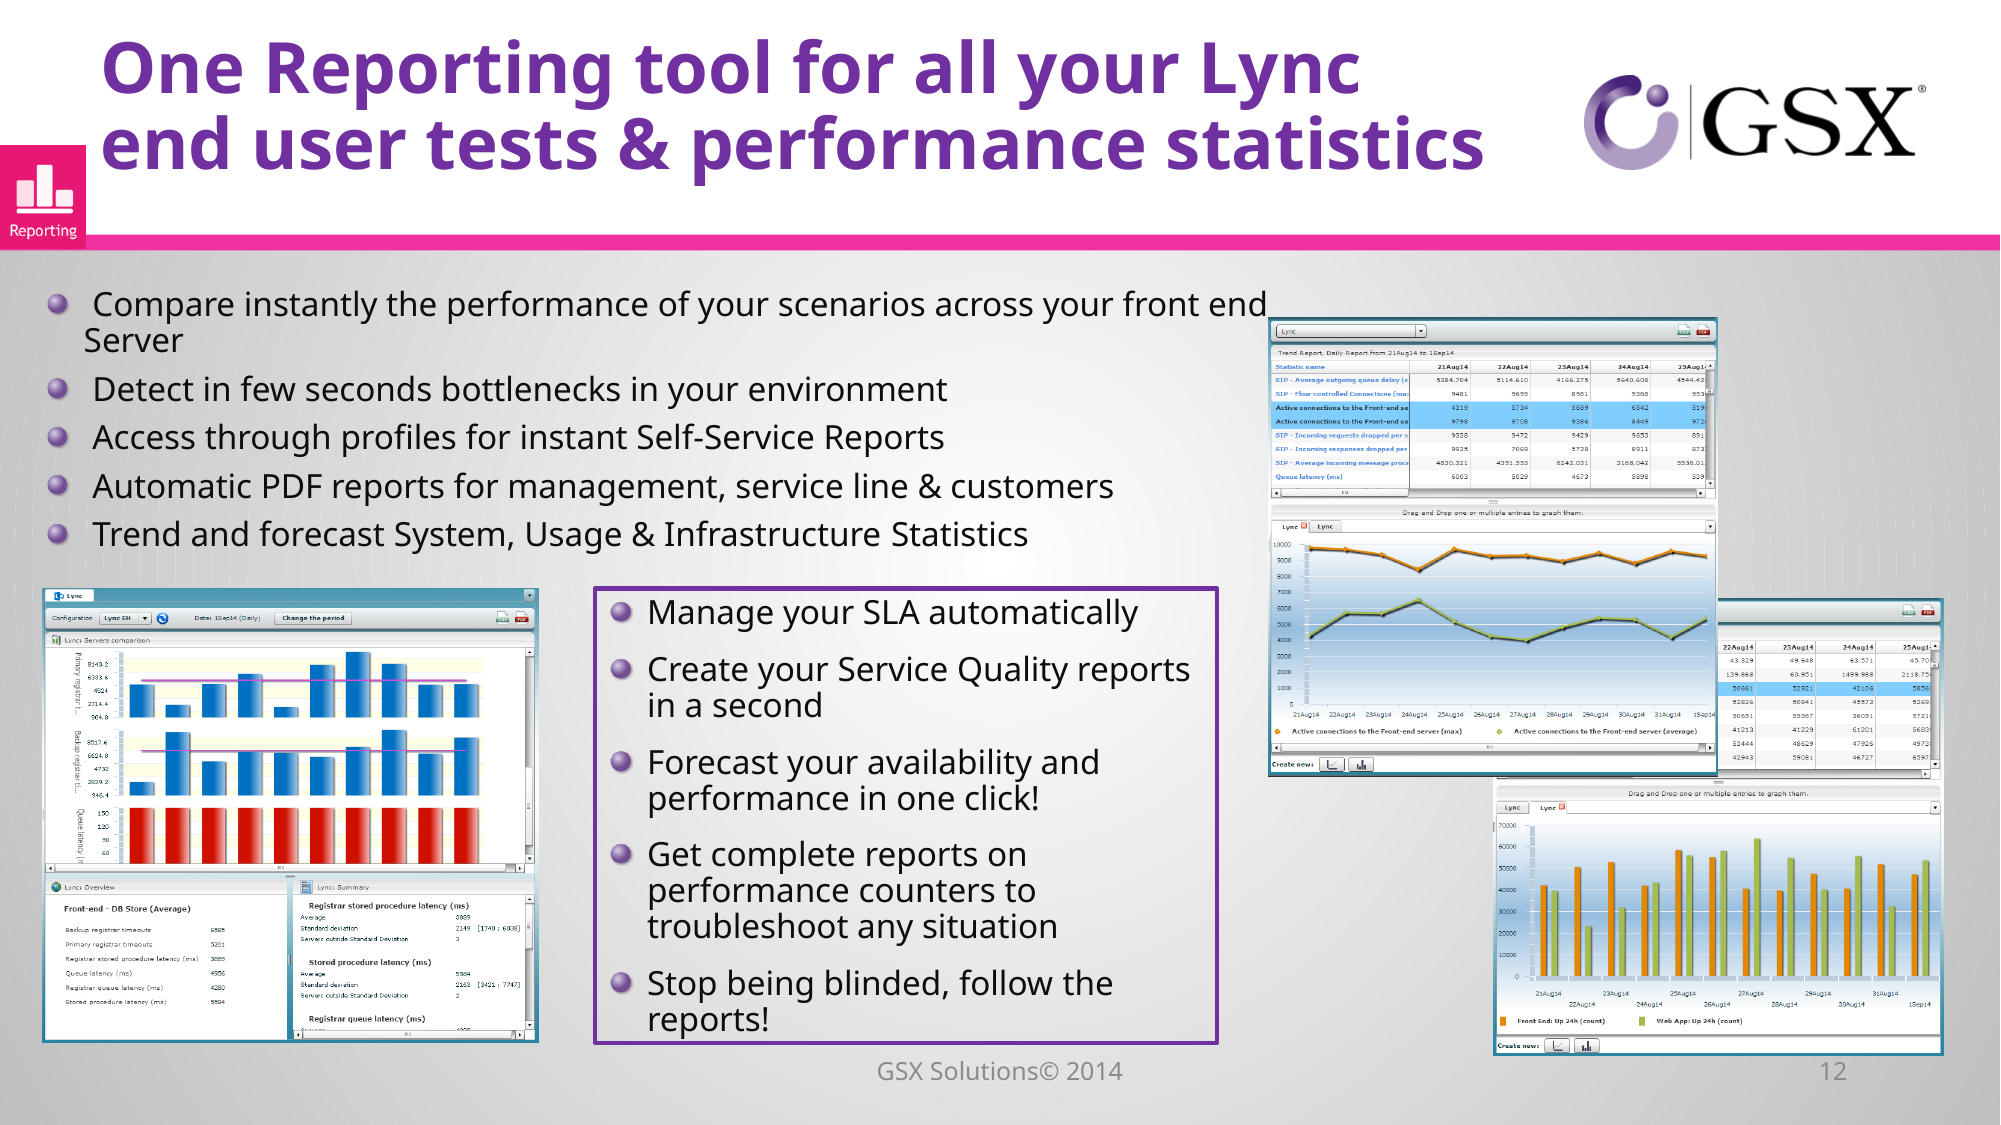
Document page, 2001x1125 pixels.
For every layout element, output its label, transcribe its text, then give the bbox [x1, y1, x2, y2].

picture [609, 842, 634, 866]
text_box [0, 234, 2000, 251]
picture [609, 657, 634, 681]
text_box Manage your SLA automatically Create your Service Quality reports in a second Forecast your availability and performance in one click! Get complete reports on performance counters to troubleshoot any situation Stop being blinded, follow the reports! [594, 588, 1218, 1043]
picture [42, 588, 539, 1043]
picture [46, 376, 70, 401]
picture [0, 145, 86, 249]
footer GSX Solutions© 2014 [662, 1042, 1338, 1103]
picture [46, 425, 70, 449]
title One Reporting tool for all your Lync end user tests & performance statistics [85, 0, 1511, 218]
picture [46, 473, 70, 497]
picture [609, 600, 634, 624]
text_box Compare instantly the performance of your scenarios across your front end Server Detect in few seconds bottlenecks in your environment Access through profiles for instant Self-Service Reports Automatic PDF reports for management, service line & customers Trend and forecast System, Usage & Infrastructure Statistics [31, 280, 1316, 558]
picture [609, 970, 634, 995]
picture [1584, 75, 1926, 170]
picture [46, 292, 70, 316]
slide_number 12 [1412, 1056, 1863, 1103]
picture [609, 749, 634, 774]
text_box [1268, 317, 1945, 1056]
picture [46, 522, 70, 546]
